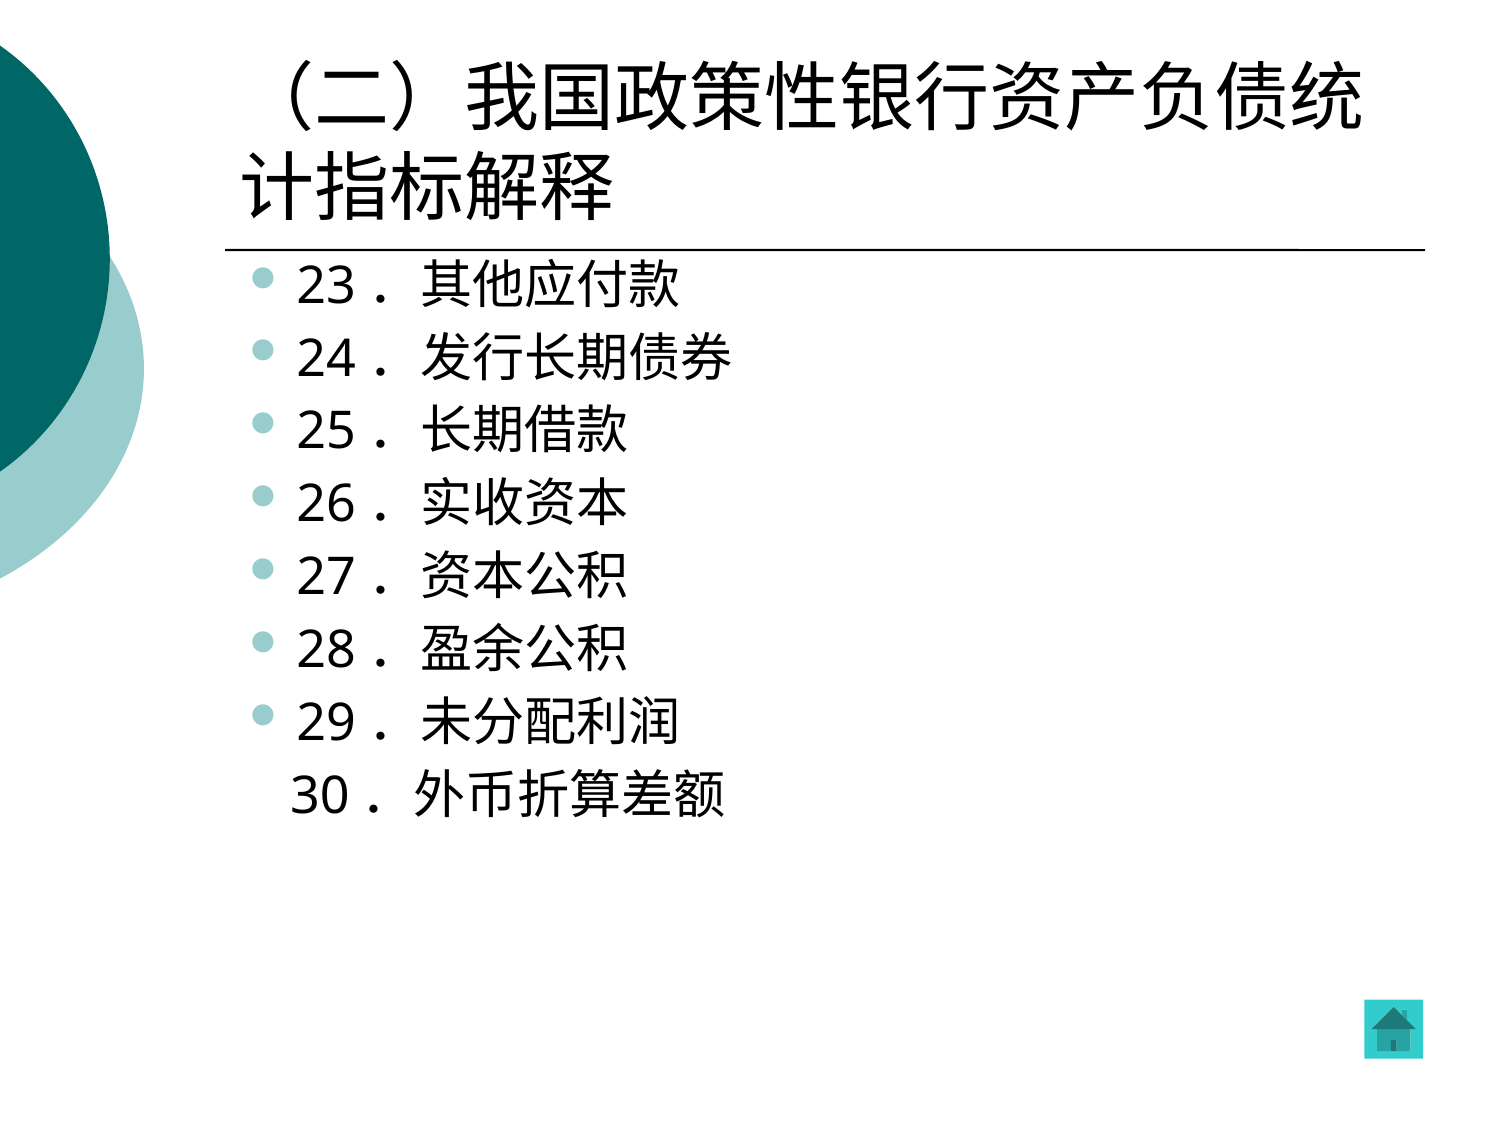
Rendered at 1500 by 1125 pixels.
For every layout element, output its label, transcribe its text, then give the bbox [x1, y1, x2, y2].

title （二）我国政策性银行资产负债统计指标解释 [224, 49, 1425, 238]
list 23．其他应付款 24．发行长期债券 25．长期借款 26．实收资本 27．资本公积 28．盈余公积 29．未分配利润 30．外币折算差额 [159, 243, 1448, 1080]
text_box [1364, 999, 1424, 1059]
